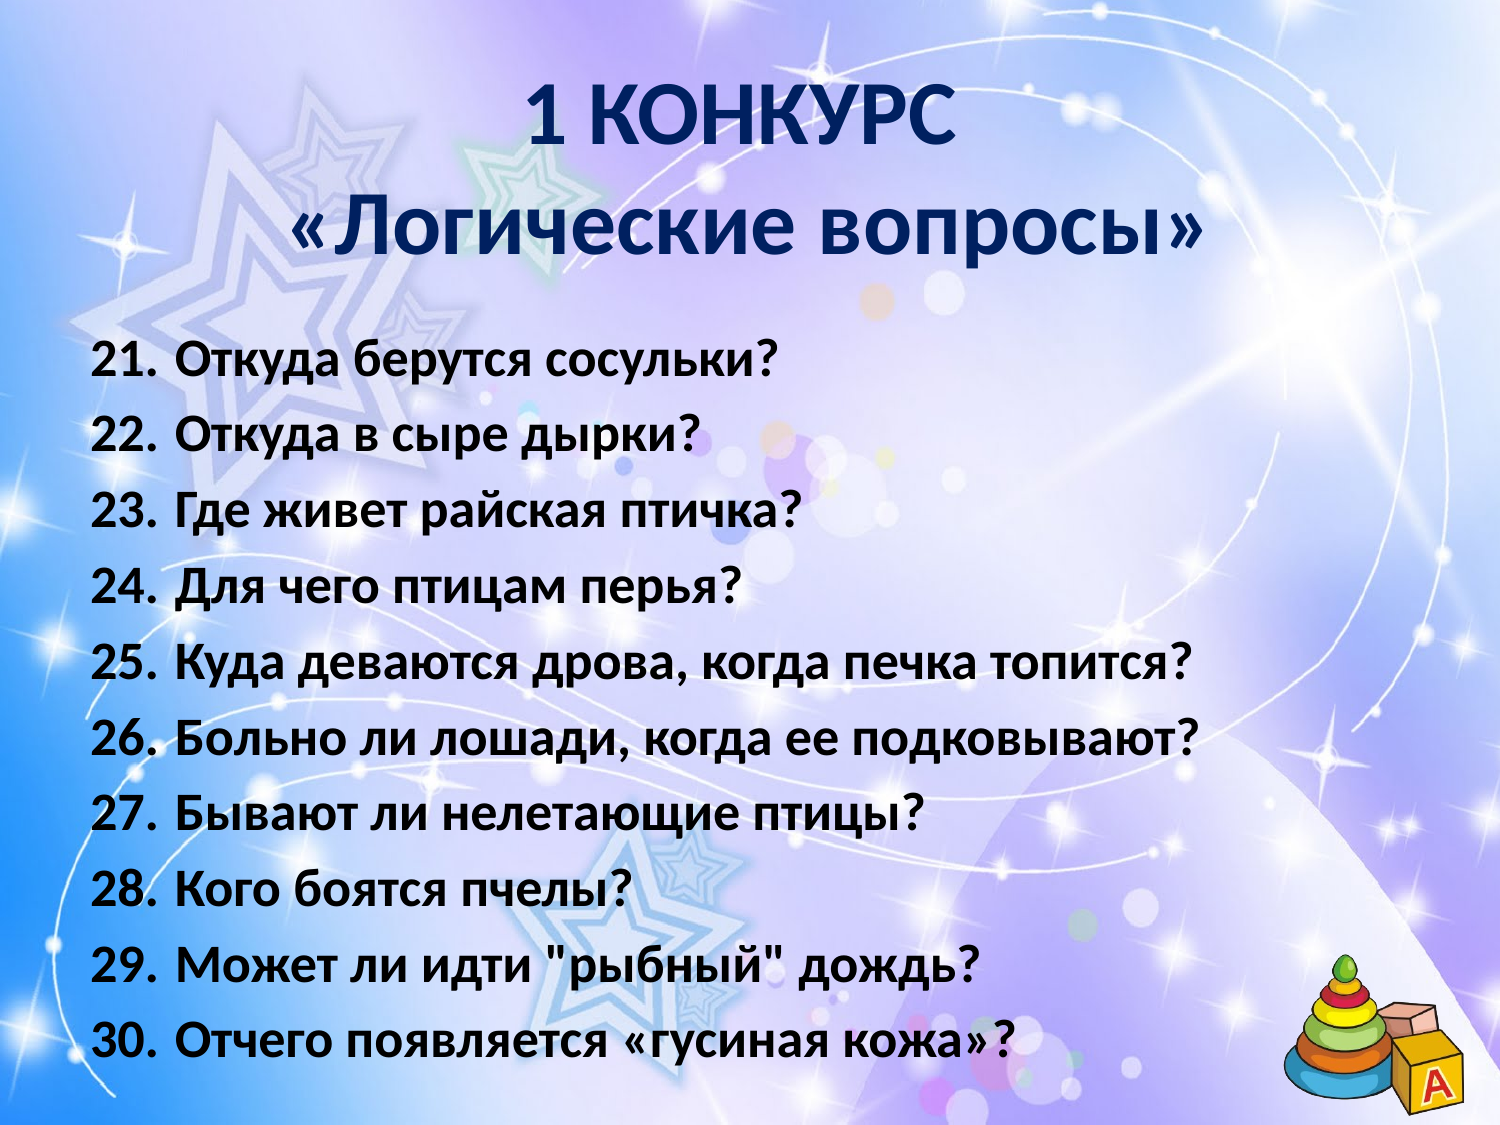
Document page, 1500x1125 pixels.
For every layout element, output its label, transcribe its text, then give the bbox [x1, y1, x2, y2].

picture [0, 0, 1500, 1125]
list Откуда берутся сосульки? Откуда в сыре дырки? Где живет райская птичка? Для чего птицам перья? Куда деваются дрова, когда печка топится? Больно ли лошади, когда ее подковывают? Бывают ли нелетающие птицы? Кого боятся пчелы? Может ли идти "рыбный" дождь? Отчего появляется «гусиная кожа»? [75, 314, 1425, 1083]
title 1 КОНКУРС «Логические вопросы» [75, 45, 1425, 282]
